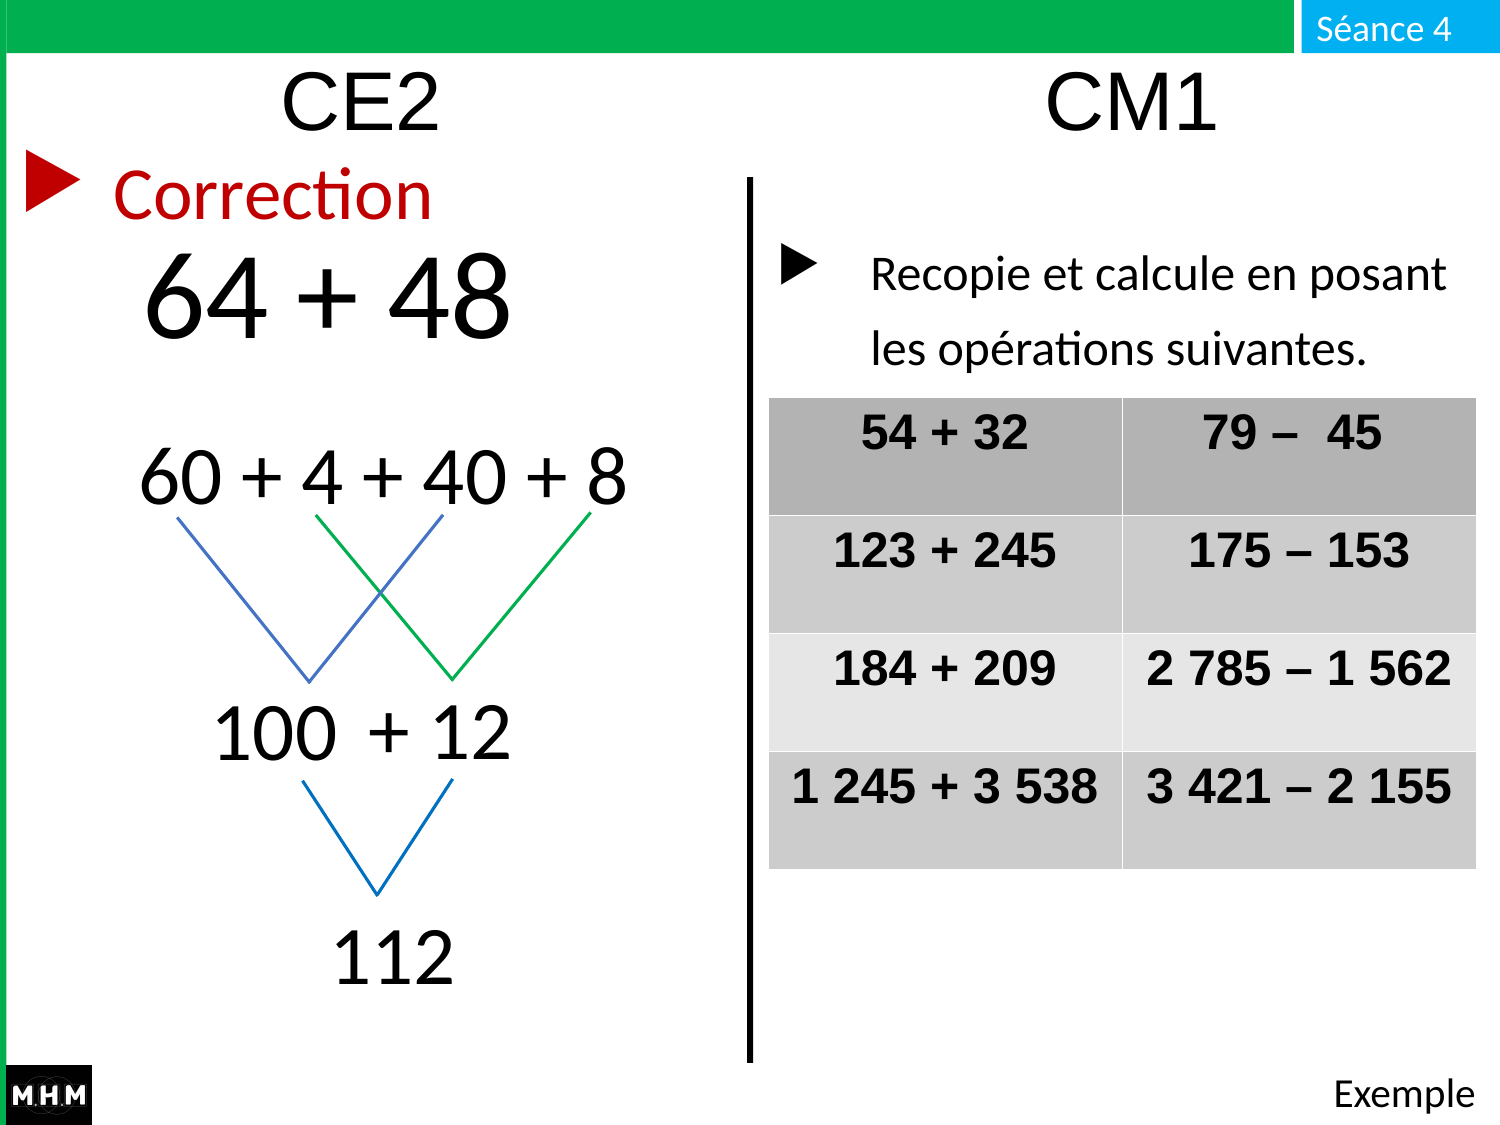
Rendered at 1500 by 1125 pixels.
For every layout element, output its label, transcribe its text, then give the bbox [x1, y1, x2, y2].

text_box Recopie et calcule en posant les opérations suivantes. [761, 246, 1477, 383]
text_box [315, 512, 591, 681]
table_cell 175 – 153 [1123, 516, 1476, 633]
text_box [302, 778, 453, 897]
table_header 79 – 45 [1123, 398, 1476, 515]
text_box + 12 [349, 689, 532, 784]
text_box CE2 CM1 [265, 39, 1240, 148]
table_cell 123 + 245 [769, 516, 1122, 633]
picture [6, 1065, 92, 1125]
text_box 100 [177, 692, 349, 785]
text_box Exemple [1318, 1064, 1500, 1125]
table_cell 184 + 209 [769, 634, 1122, 751]
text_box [176, 514, 444, 684]
text_box Correction [4, 147, 709, 243]
table_cell 2 785 – 1 562 [1123, 634, 1476, 751]
table_cell 1 245 + 3 538 [769, 752, 1122, 869]
text_box 112 [302, 894, 483, 1009]
table_cell 3 421 – 2 155 [1123, 752, 1476, 869]
text_box 60 + 4 + 40 + 8 [88, 413, 680, 529]
table_header 54 + 32 [769, 398, 1122, 515]
text_box 64 + 48 [6, 243, 650, 372]
